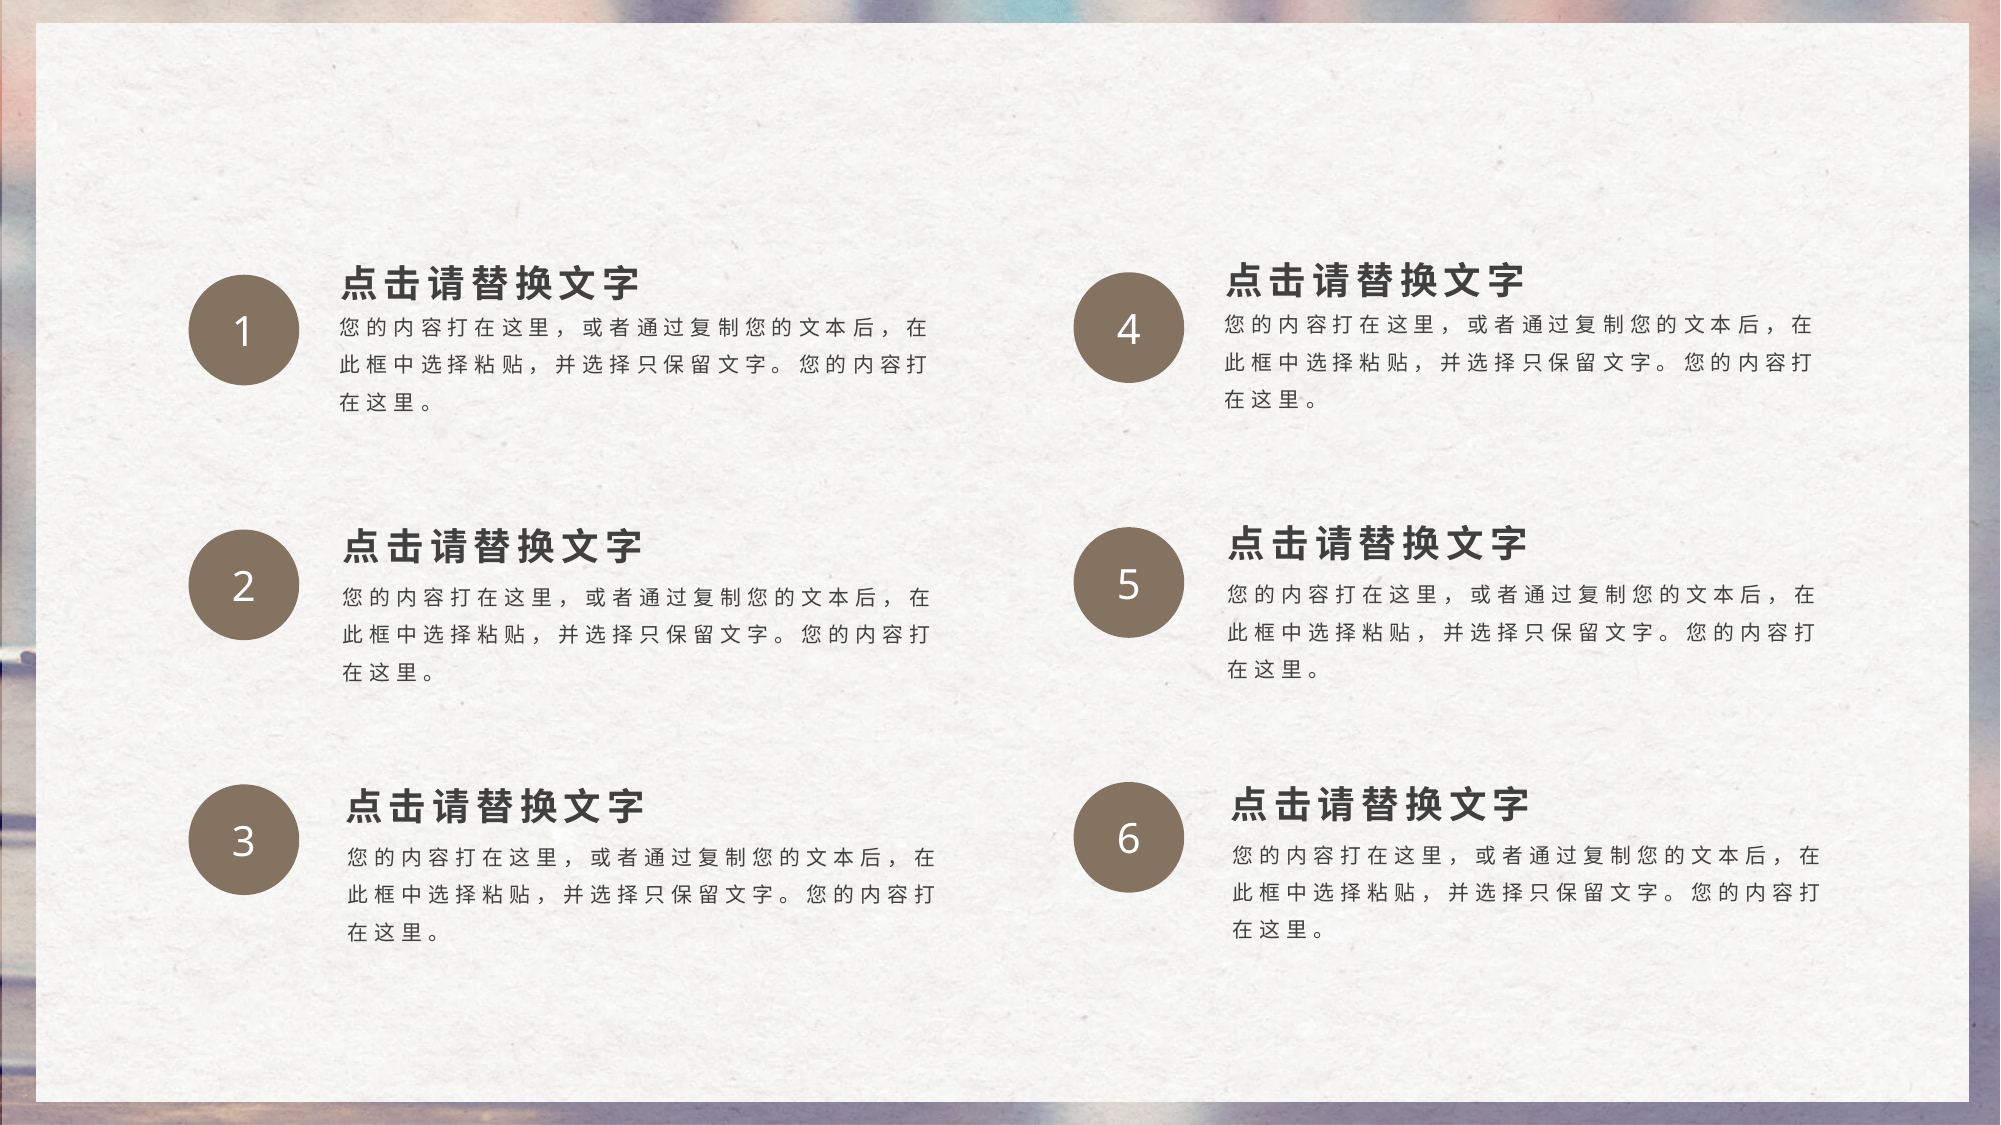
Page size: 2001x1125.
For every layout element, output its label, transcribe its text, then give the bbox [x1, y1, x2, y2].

text_box 6 [1072, 780, 1186, 894]
text_box 5 [1072, 526, 1186, 639]
picture [0, 0, 2000, 1125]
text_box 1 [187, 273, 301, 387]
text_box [327, 492, 957, 694]
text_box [325, 229, 954, 424]
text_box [1212, 490, 1842, 691]
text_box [1210, 227, 1839, 421]
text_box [1215, 750, 1847, 952]
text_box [330, 753, 961, 954]
text_box 4 [1072, 271, 1186, 384]
text_box 3 [187, 783, 301, 897]
text_box 2 [187, 528, 301, 642]
